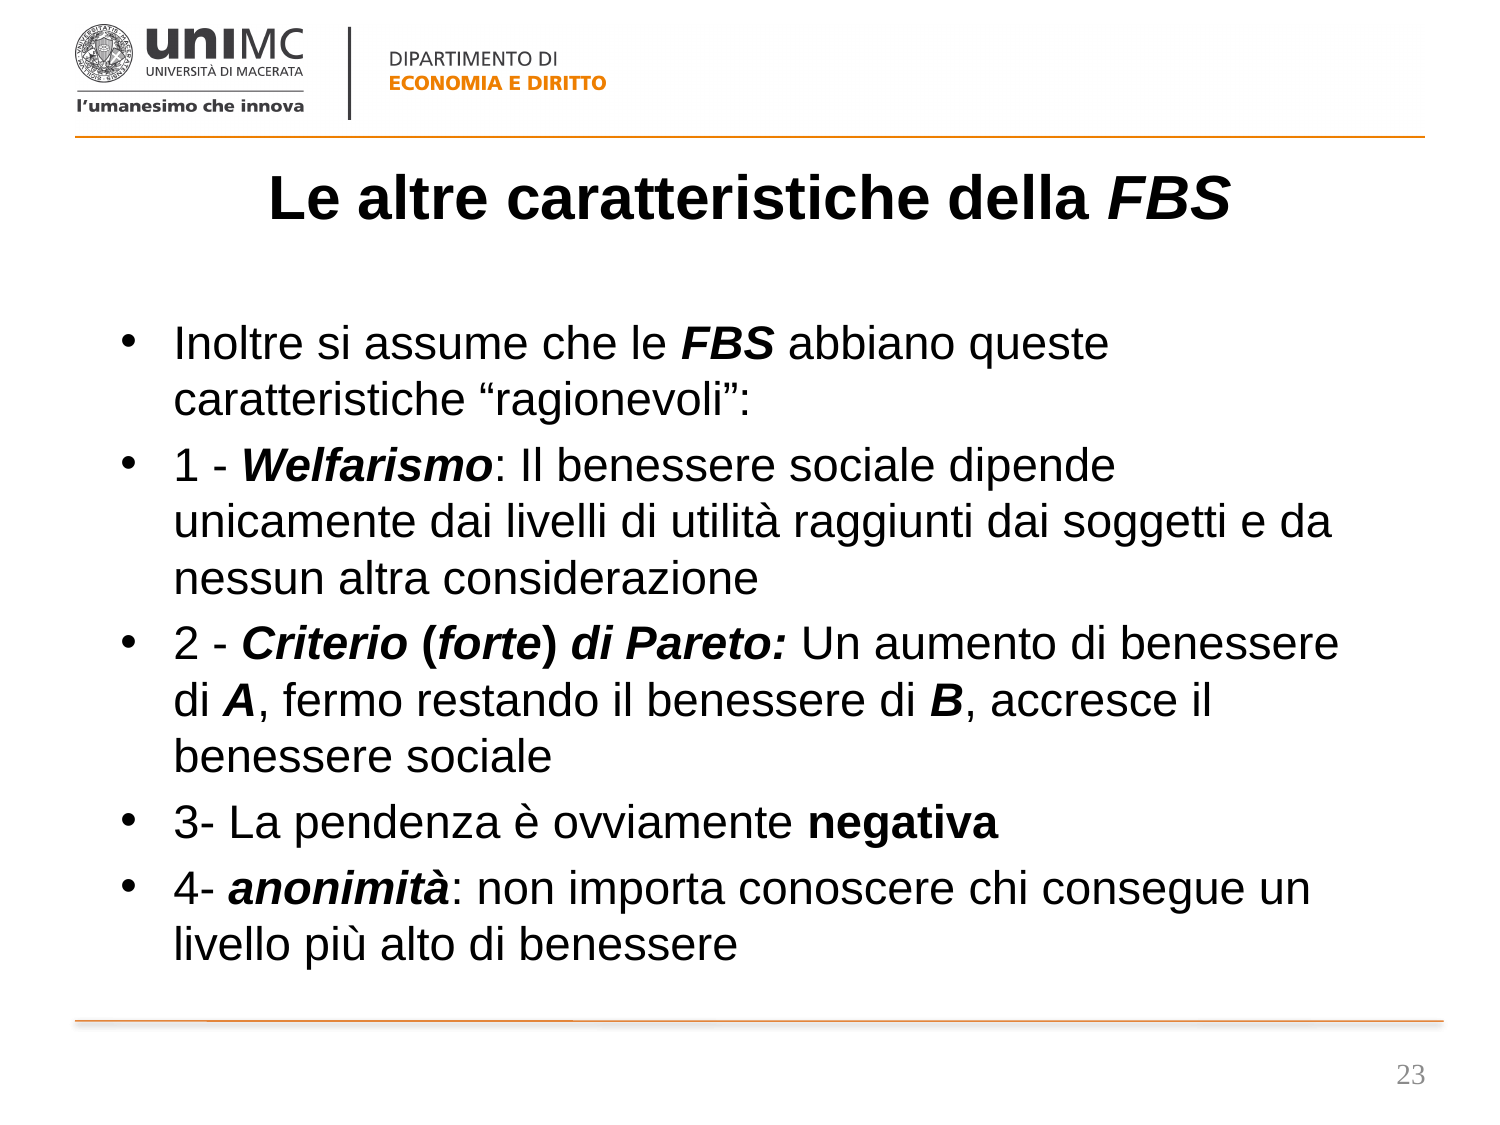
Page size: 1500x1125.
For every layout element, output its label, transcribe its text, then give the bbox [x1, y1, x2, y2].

title Le altre caratteristiche della FBS [75, 149, 1425, 241]
slide_number 23 [1091, 1042, 1442, 1103]
list Inoltre si assume che le FBS abbiano queste caratteristiche “ragionevoli”: 1 - Welfarismo: Il benessere sociale dipende unicamente dai livelli di utilità raggiunti dai soggetti e da nessun altra considerazione 2 - Criterio (forte) di Pareto: Un aumento di benessere di A, fermo restando il benessere di B, accresce il benessere sociale 3- La pendenza è ovviamente negativa 4- anonimità: non importa conoscere chi consegue un livello più alto di benessere [105, 304, 1381, 980]
picture [75, 24, 1425, 138]
